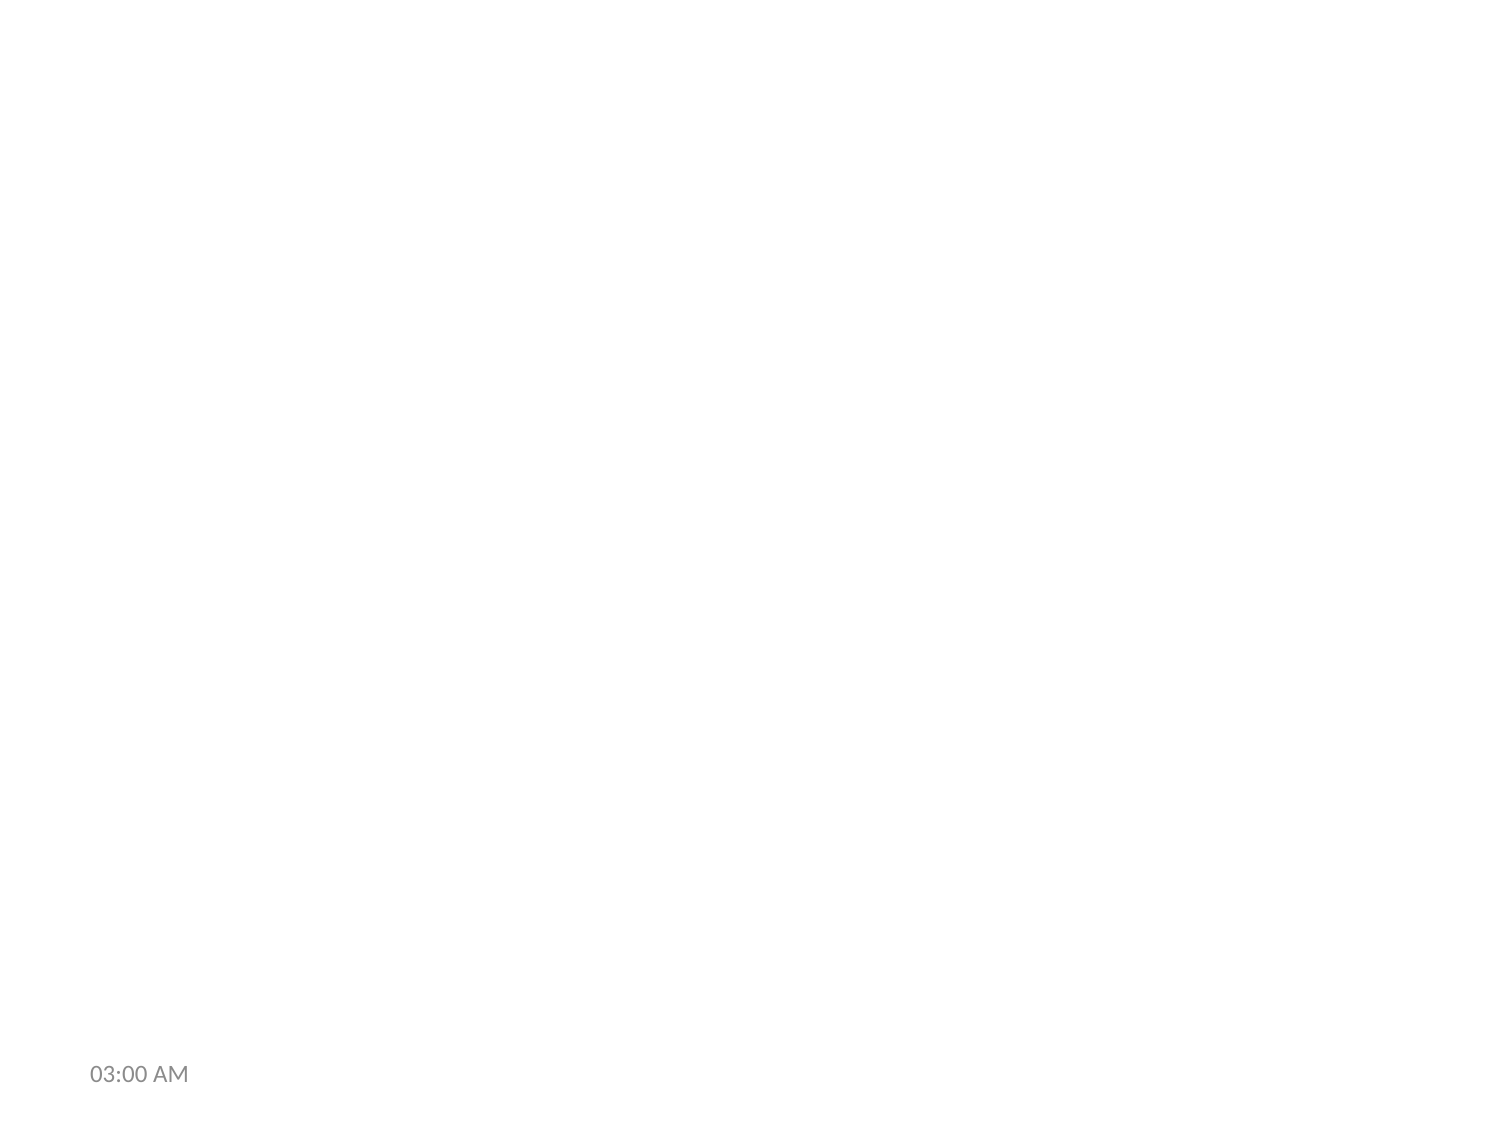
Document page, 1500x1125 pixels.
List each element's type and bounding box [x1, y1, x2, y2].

slide_number [75, 1042, 425, 1103]
